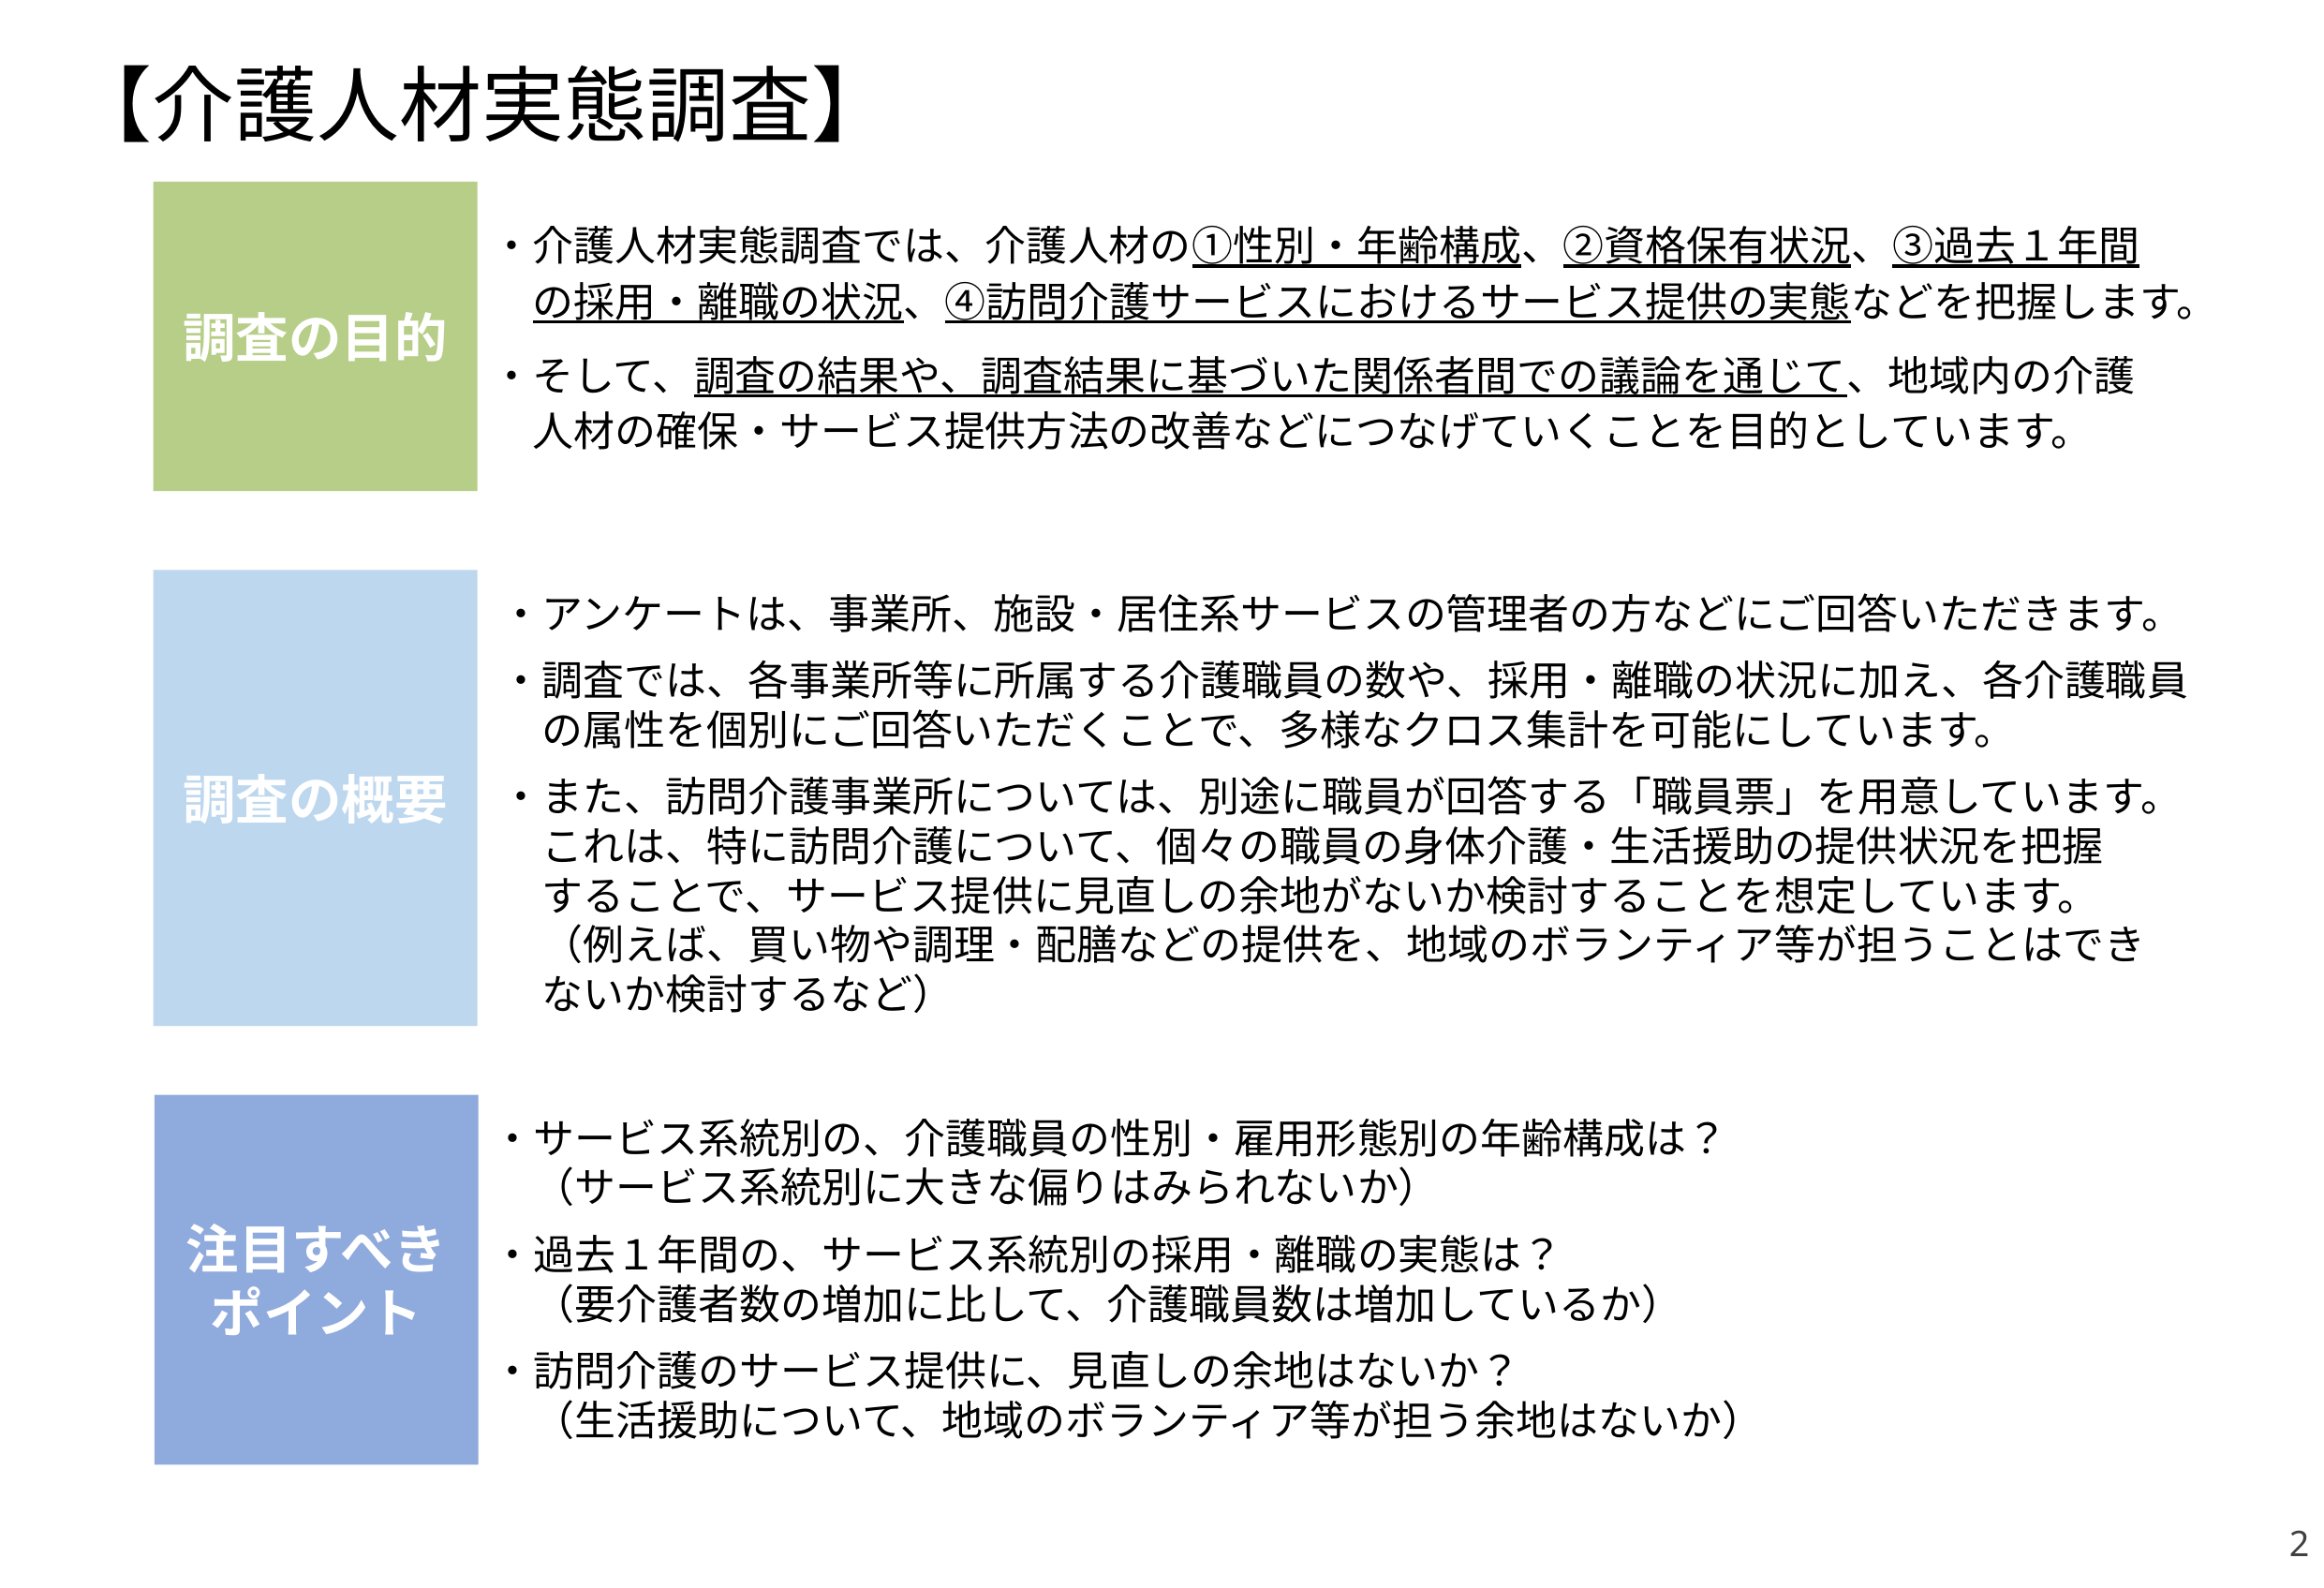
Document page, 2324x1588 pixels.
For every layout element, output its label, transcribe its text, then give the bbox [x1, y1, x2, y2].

text_box 調査の概要 [153, 569, 479, 1027]
text_box 調査の目的 [153, 181, 479, 492]
text_box 注目すべき ポイント [154, 1094, 480, 1465]
text_box ・アンケートは、事業所、施設・居住系サービスの管理者の方などにご回答いただきます。 ・調査では、各事業所等に所属する介護職員の数や、採用・離職の状況に加え、各介護職員 の属性を個別にご回答いただくことで、多様なクロス集計を可能にしています。 ・また、訪問介護事業所については、別途に職員が回答する「職員票」を用意しています。 これは、特に訪問介護について、個々の職員の身体介護・生活援助の提供状況を把握 することで、サービス提供に見直しの余地がないか検討することを想定しています。 （例えば、買い物や調理・配膳などの提供を、地域のボランティア等が担うことはでき ないか検討するなど） [486, 580, 2204, 1025]
text_box ・サービス系統別の、介護職員の性別・雇用形態別の年齢構成は？ （サービス系統別に大きな偏りはみられないか） ・過去１年間の、サービス系統別の採用・離職の実態は？ （要介護者数の増加に比して、介護職員数は増加しているか） ・訪問介護のサービス提供に、見直しの余地はないか？ （生活援助について、地域のボランティア等が担う余地はないか） [480, 1106, 2220, 1451]
text_box ・介護人材実態調査では、介護人材の①性別・年齢構成、②資格保有状況、③過去１年間 の採用・離職の状況、④訪問介護サービスにおけるサービス提供の実態などを把握します。 ・そして、調査の結果や、調査結果に基づいた関係者間での議論を通じて、地域内の介護 人材の確保・サービス提供方法の改善などにつなげていくことを目的としています。 [477, 206, 2219, 462]
text_box 【介護人材実態調査】 [55, 46, 948, 159]
slide_number 2 [1800, 1503, 2324, 1588]
